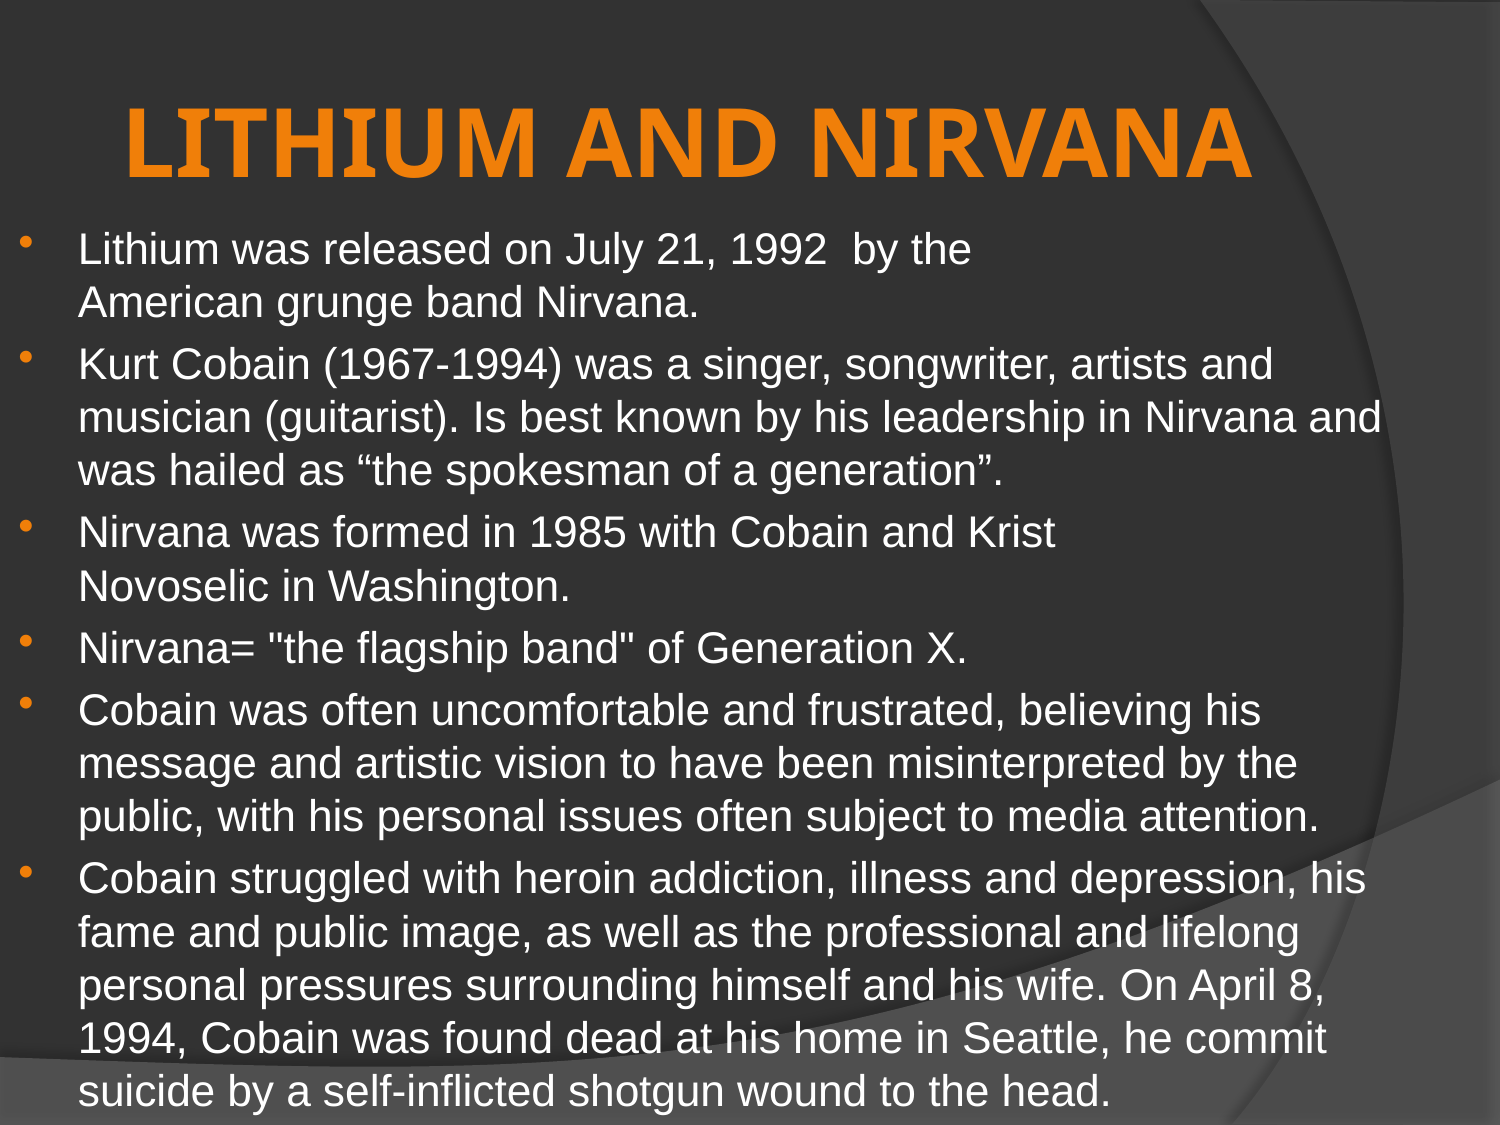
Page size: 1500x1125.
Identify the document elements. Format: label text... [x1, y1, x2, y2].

list Lithium was released on July 21, 1992 by the American grunge band Nirvana. Kurt Cobain (1967-1994) was a singer, songwriter, artists and musician (guitarist). Is best known by his leadership in Nirvana and was hailed as “the spokesman of a generation”. Nirvana was formed in 1985 with Cobain and Krist Novoselic in Washington. Nirvana= "the flagship band" of Generation X. Cobain was often uncomfortable and frustrated, believing his message and artistic vision to have been misinterpreted by the public, with his personal issues often subject to media attention. Cobain struggled with heroin addiction, illness and depression, his fame and public image, as well as the professional and lifelong personal pressures surrounding himself and his wife. On April 8, 1994, Cobain was found dead at his home in Seattle, he commit suicide by a self-inflicted shotgun wound to the head. [0, 212, 1450, 1125]
title Lithium and Nirvana [75, 45, 1300, 212]
